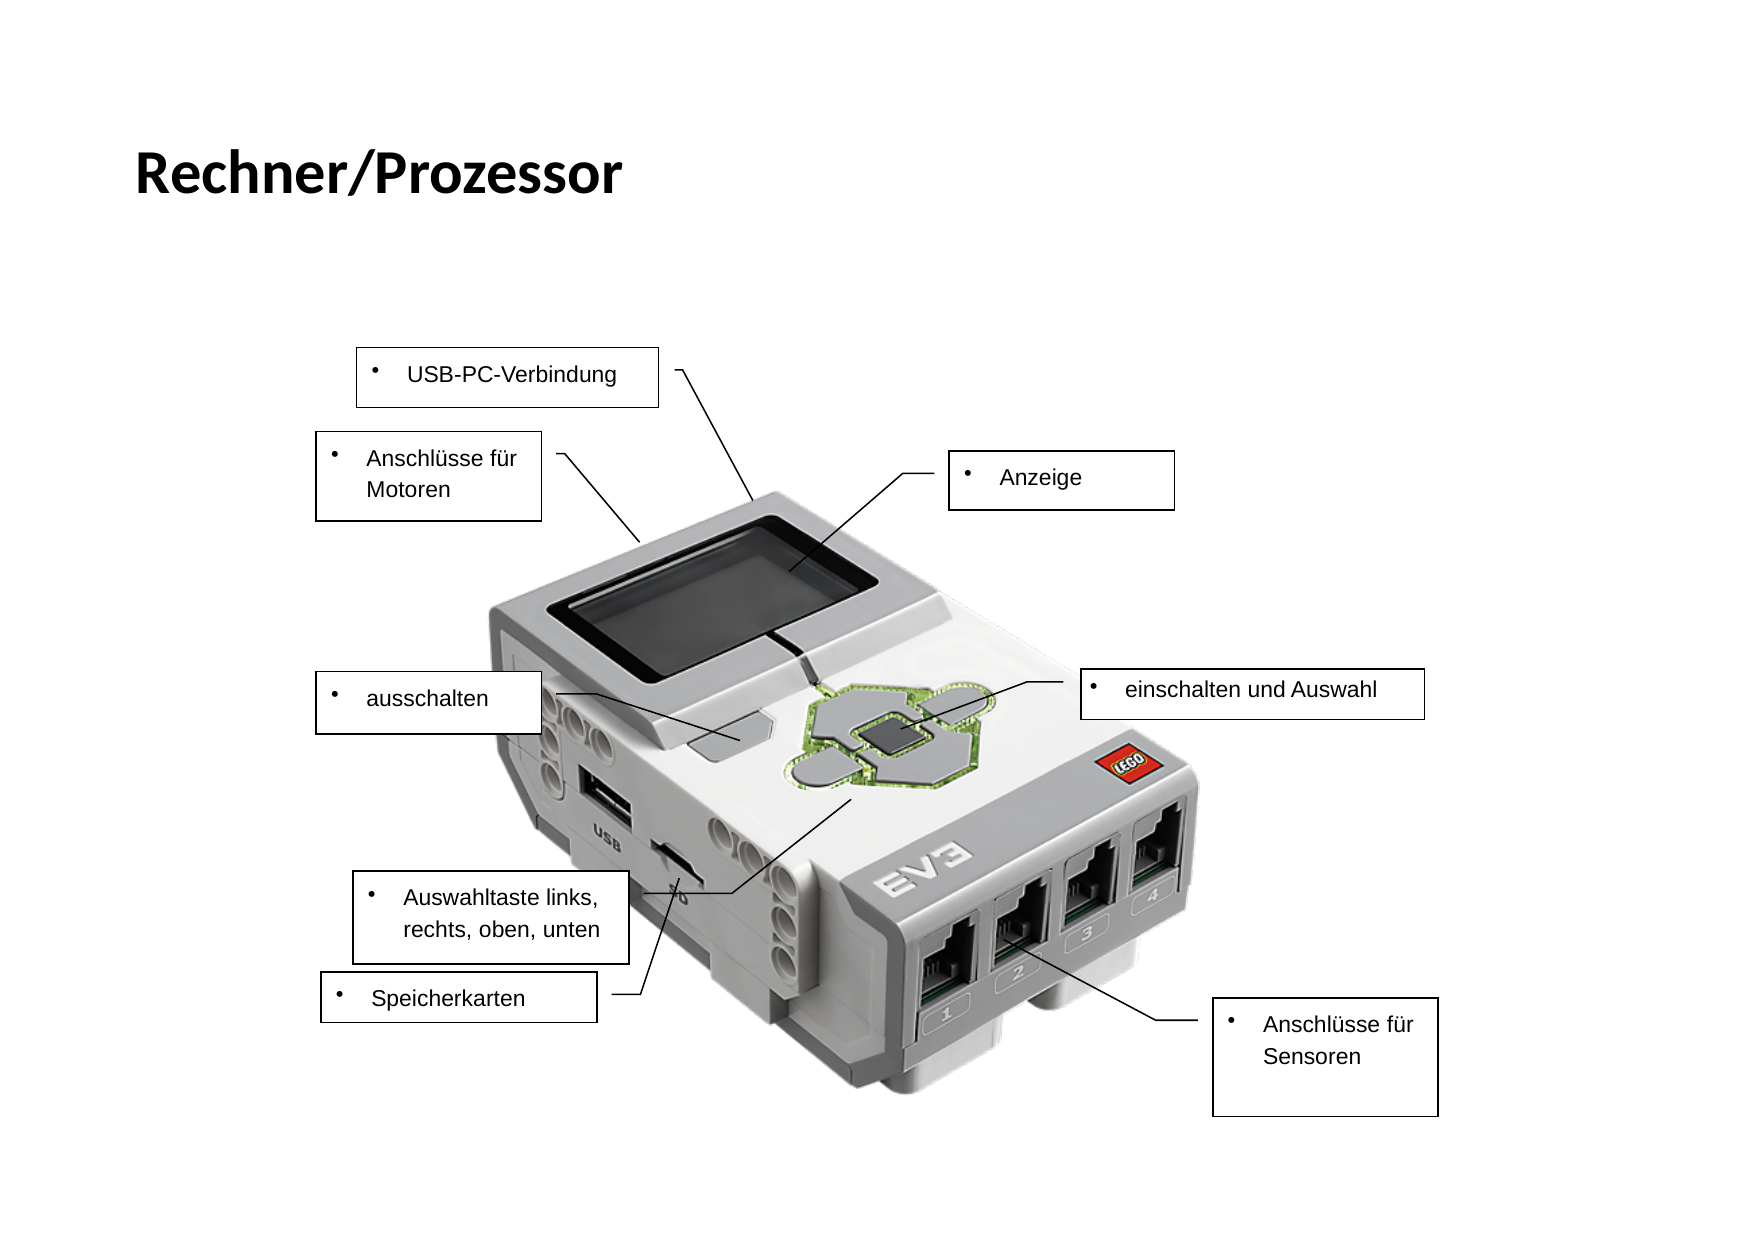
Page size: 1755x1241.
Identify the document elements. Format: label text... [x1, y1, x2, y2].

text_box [315, 347, 1439, 1117]
title Rechner/Prozessor [121, 124, 1503, 251]
